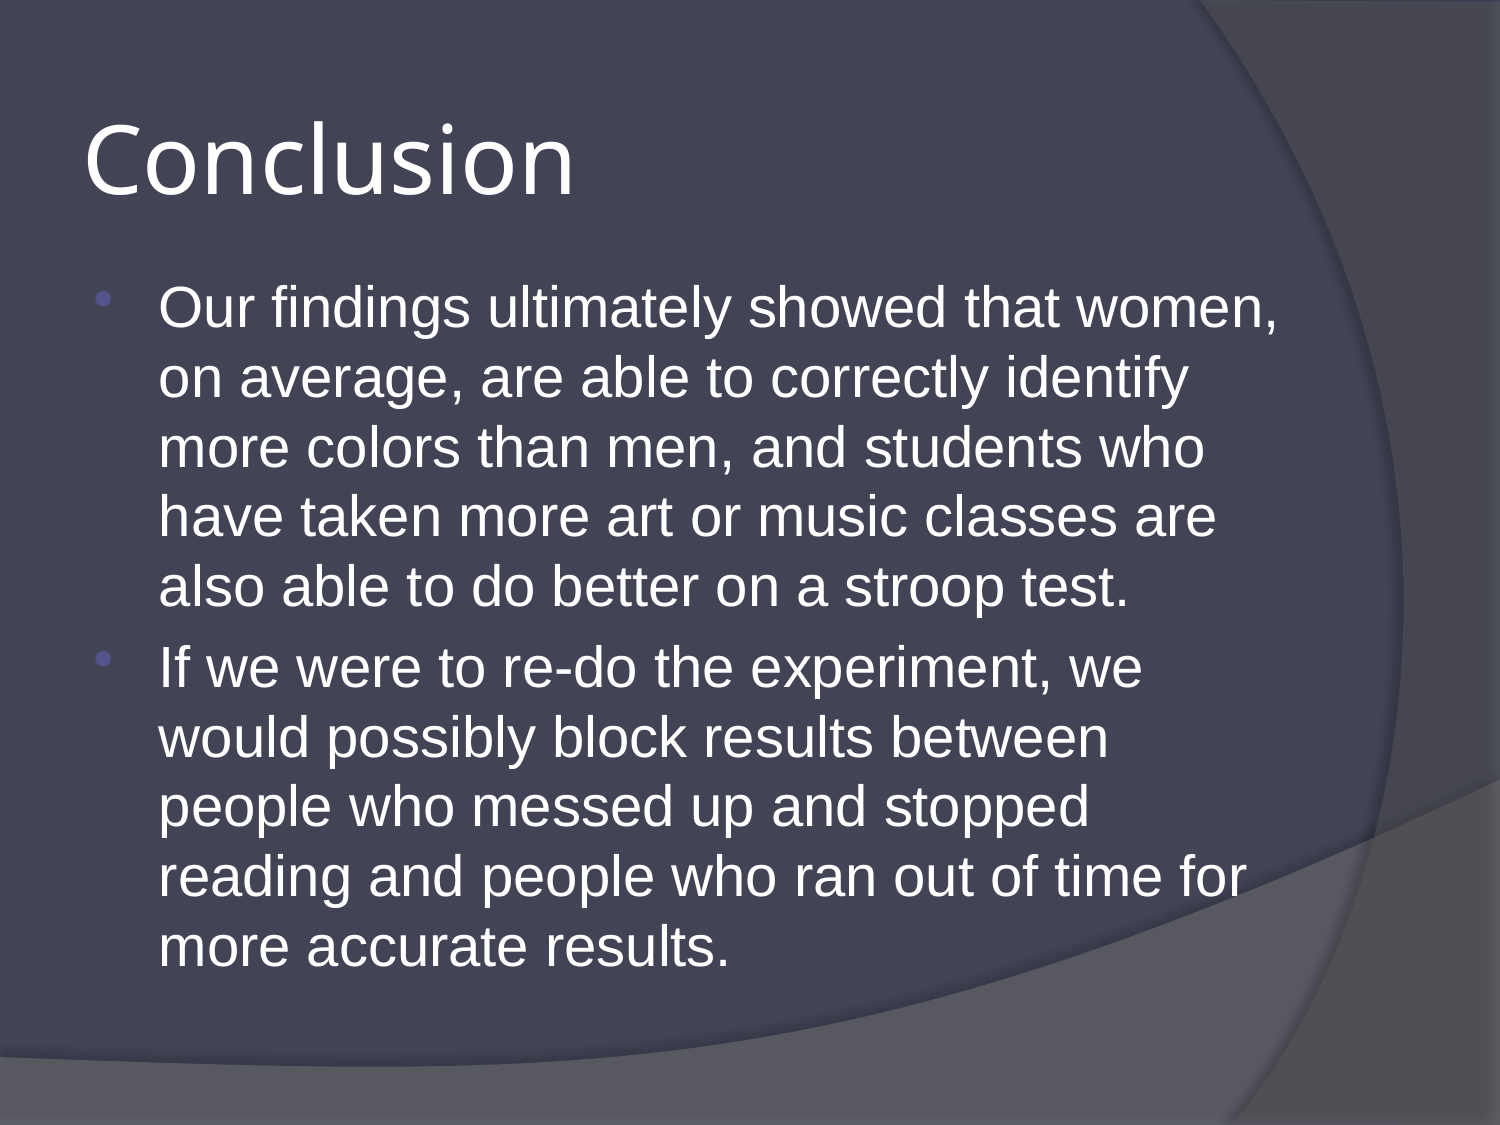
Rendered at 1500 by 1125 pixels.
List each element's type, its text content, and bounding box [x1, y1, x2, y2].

title Conclusion [75, 62, 1300, 250]
list Our findings ultimately showed that women, on average, are able to correctly identify more colors than men, and students who have taken more art or music classes are also able to do better on a stroop test. If we were to re-do the experiment, we would possibly block results between people who messed up and stopped reading and people who ran out of time for more accurate results. [75, 262, 1300, 1005]
